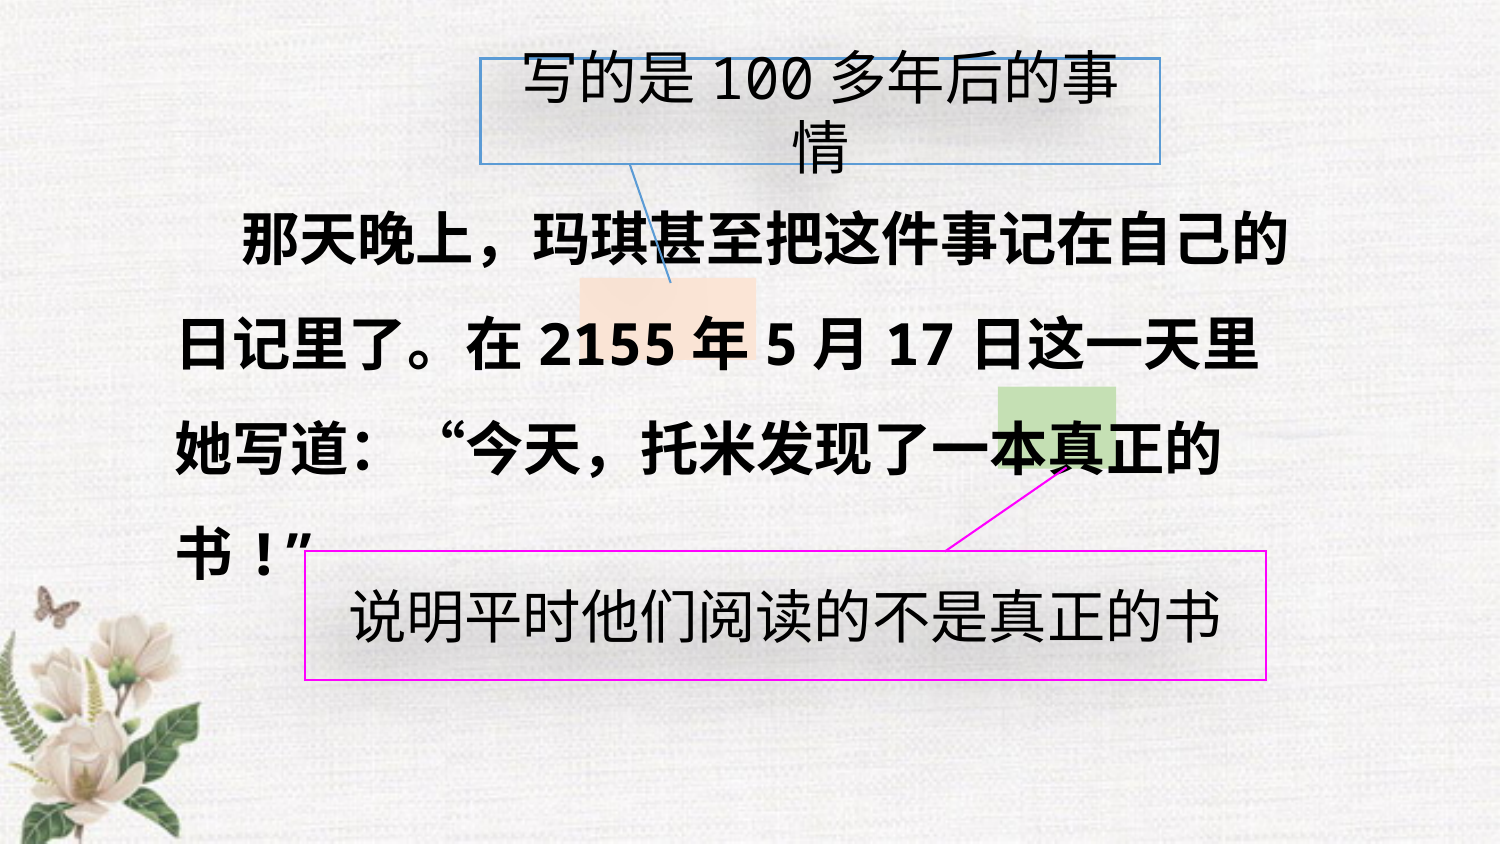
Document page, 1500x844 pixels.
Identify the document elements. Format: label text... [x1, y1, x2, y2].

text_box 说明平时他们阅读的不是真正的书 [304, 466, 1267, 681]
text_box 那天晚上，玛琪甚至把这件事记在自己的日记里了。在2155年5月17日这一天里她写道：“今天，托米发现了一本真正的书!” [159, 159, 1325, 594]
picture [0, 0, 1500, 844]
text_box 写的是100多年后的事情 [479, 57, 1161, 284]
